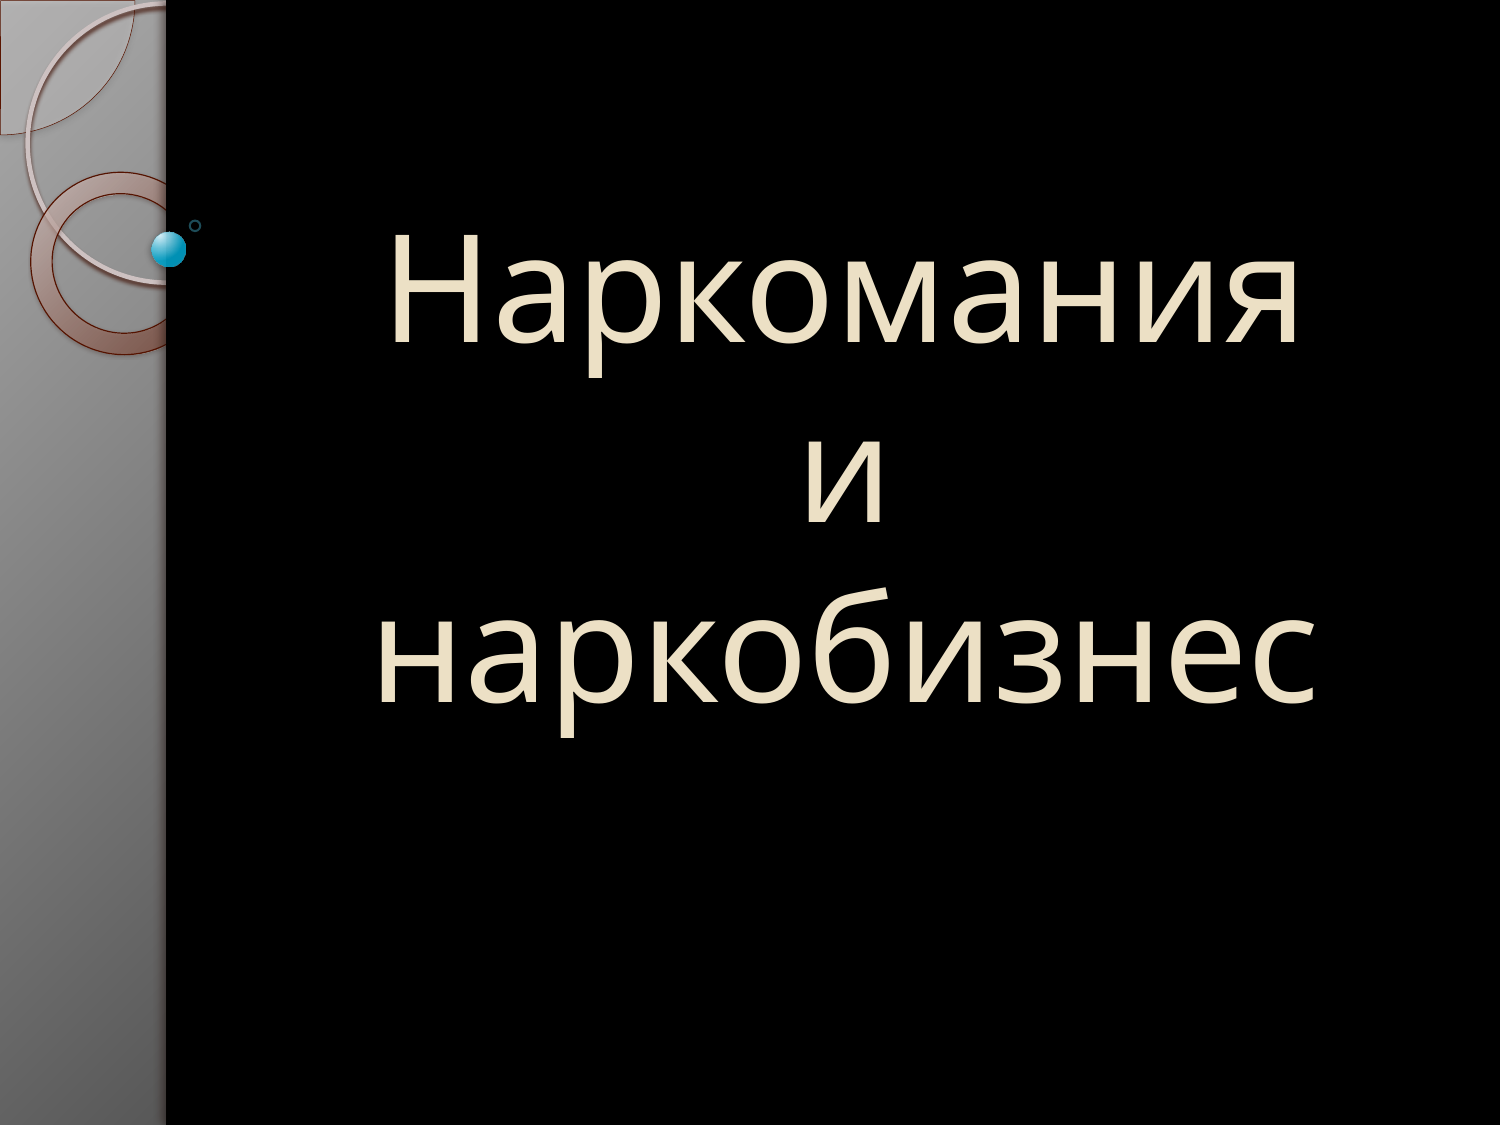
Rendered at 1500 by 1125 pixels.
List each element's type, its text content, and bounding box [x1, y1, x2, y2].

title Наркомания и наркобизнес [324, 125, 1365, 740]
